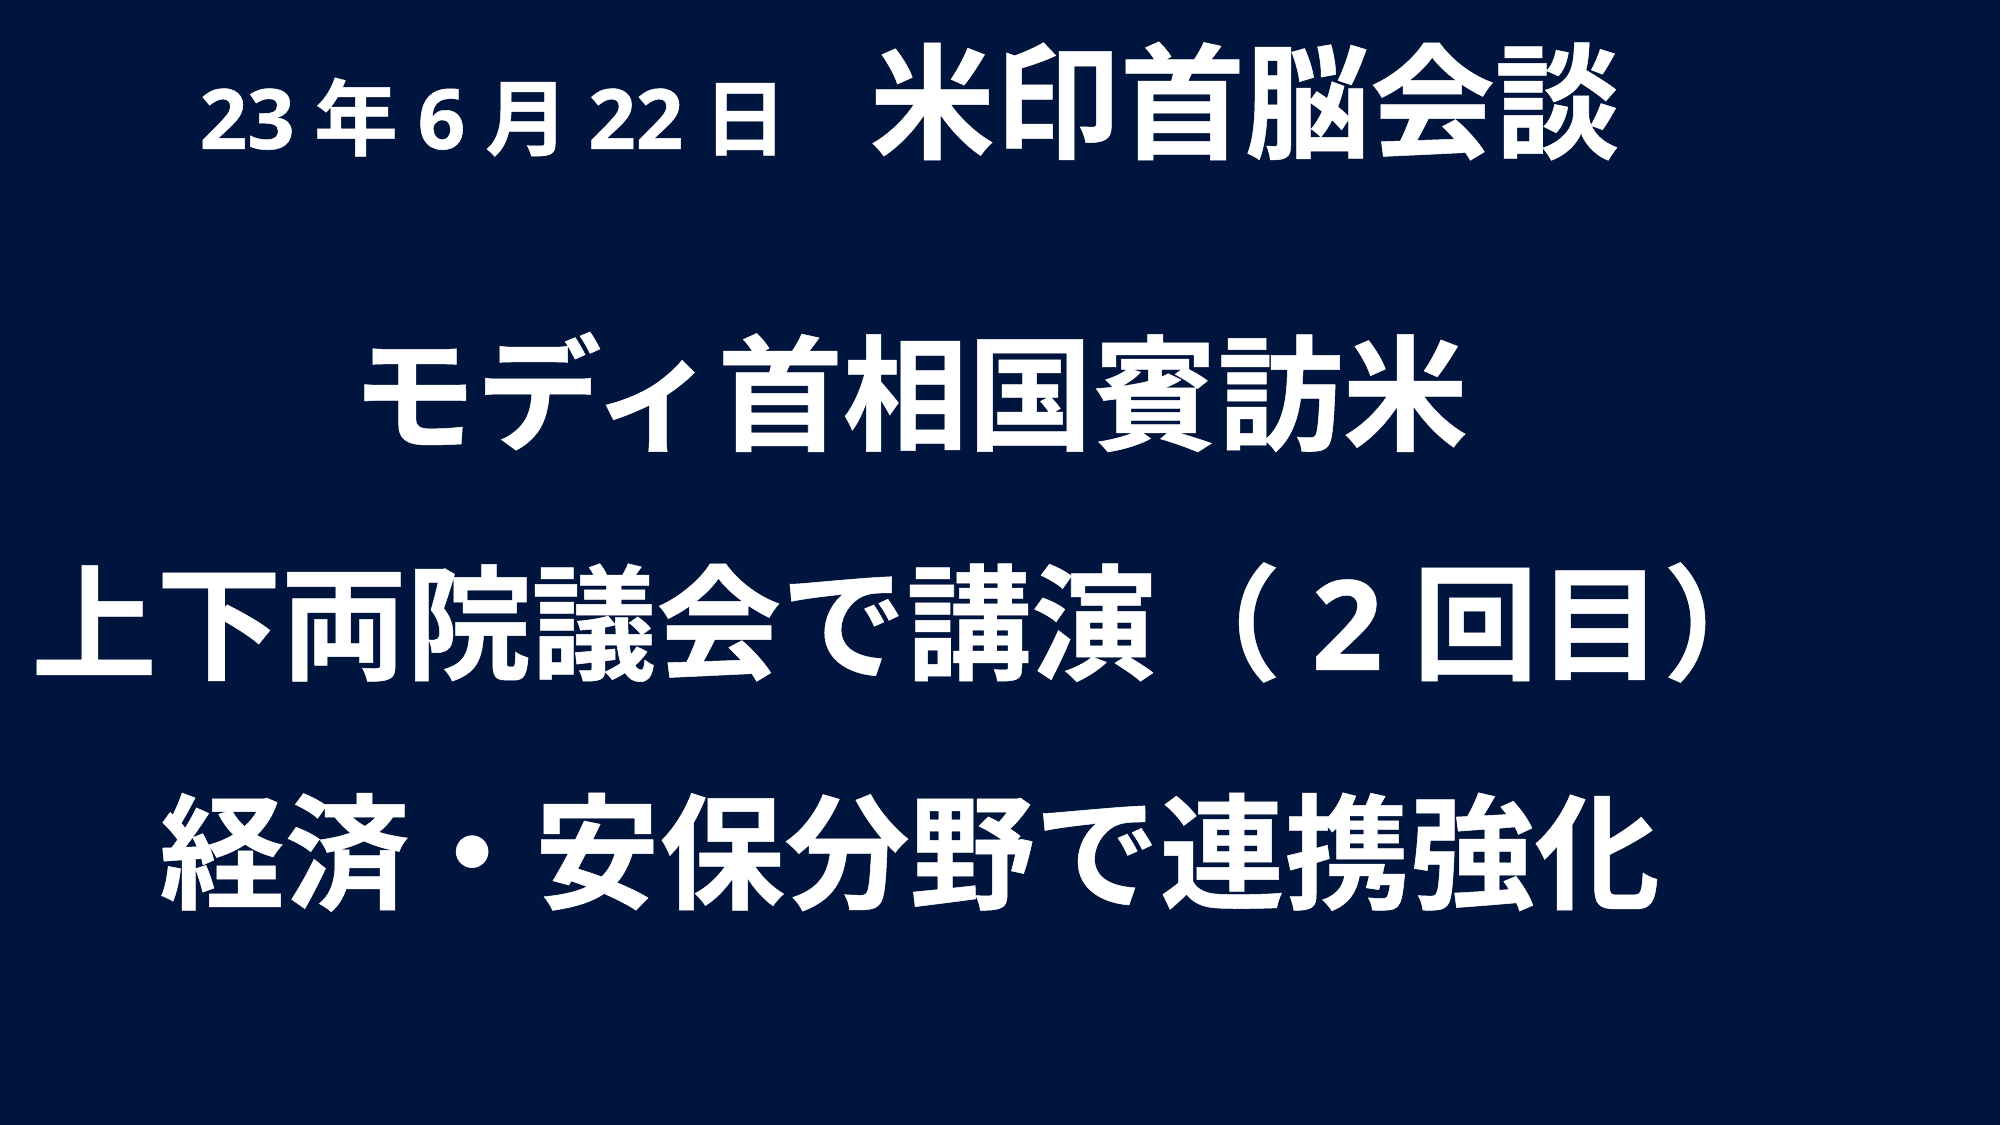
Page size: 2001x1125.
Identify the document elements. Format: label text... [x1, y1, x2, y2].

text_box 23年6月22日 米印首脳会談 モディ首相国賓訪米 上下両院議会で講演（2回目） 経済・安保分野で連携強化 [0, 0, 1888, 932]
